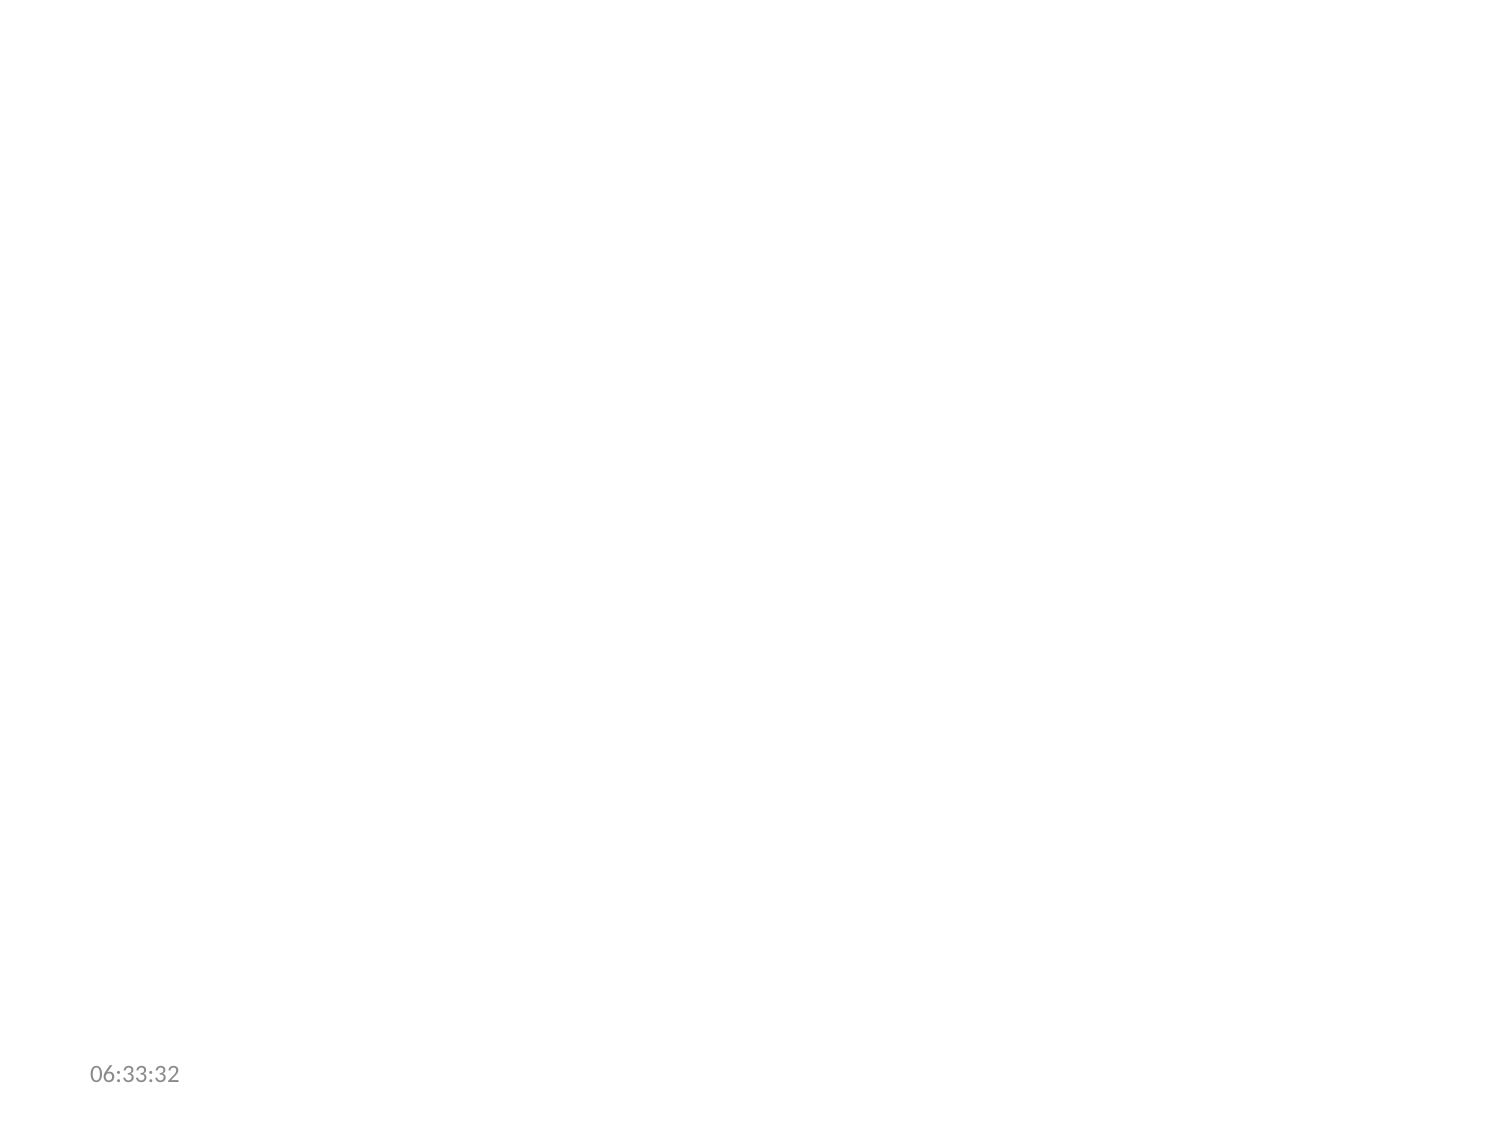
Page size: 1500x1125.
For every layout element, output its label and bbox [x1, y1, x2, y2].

slide_number [75, 1042, 425, 1103]
